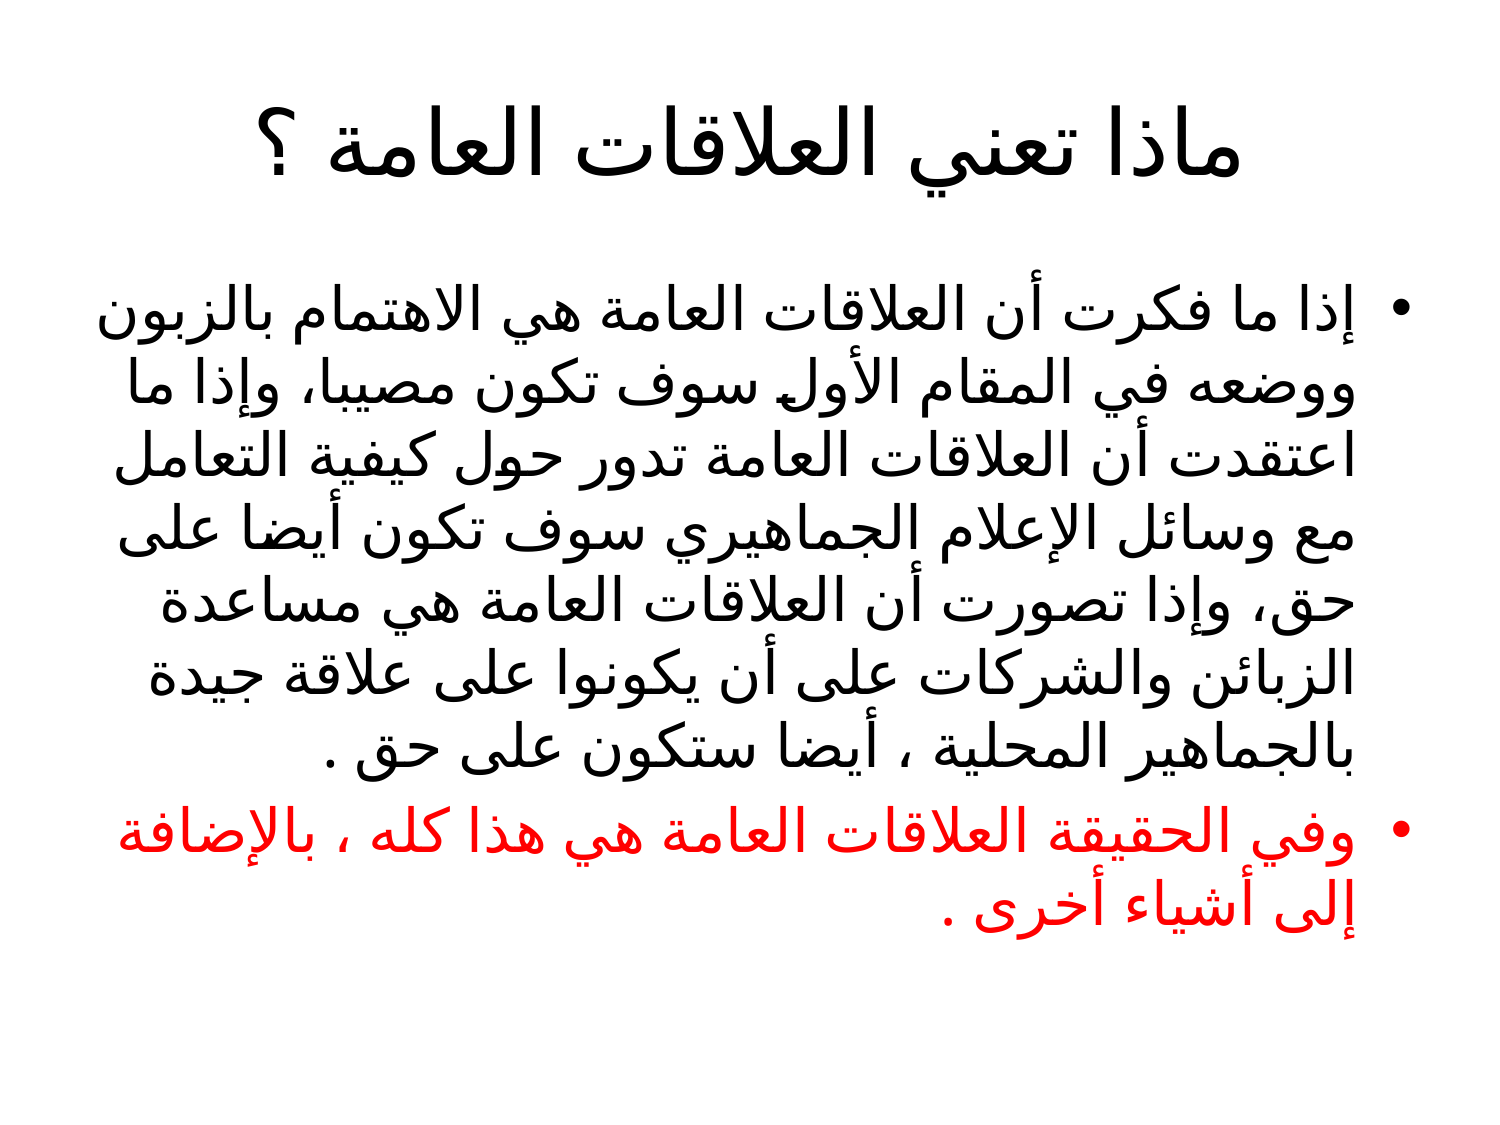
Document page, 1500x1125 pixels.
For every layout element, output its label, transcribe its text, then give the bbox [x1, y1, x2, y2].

list إذا ما فكرت أن العلاقات العامة هي الاهتمام بالزبون ووضعه في المقام الأول سوف تكون مصيبا، وإذا ما اعتقدت أن العلاقات العامة تدور حول كيفية التعامل مع وسائل الإعلام الجماهيري سوف تكون أيضا على حق، وإذا تصورت أن العلاقات العامة هي مساعدة الزبائن والشركات على أن يكونوا على علاقة جيدة بالجماهير المحلية ، أيضا ستكون على حق . وفي الحقيقة العلاقات العامة هي هذا كله ، بالإضافة إلى أشياء أخرى . [75, 262, 1425, 1005]
title ماذا تعني العلاقات العامة ؟ [75, 45, 1425, 233]
